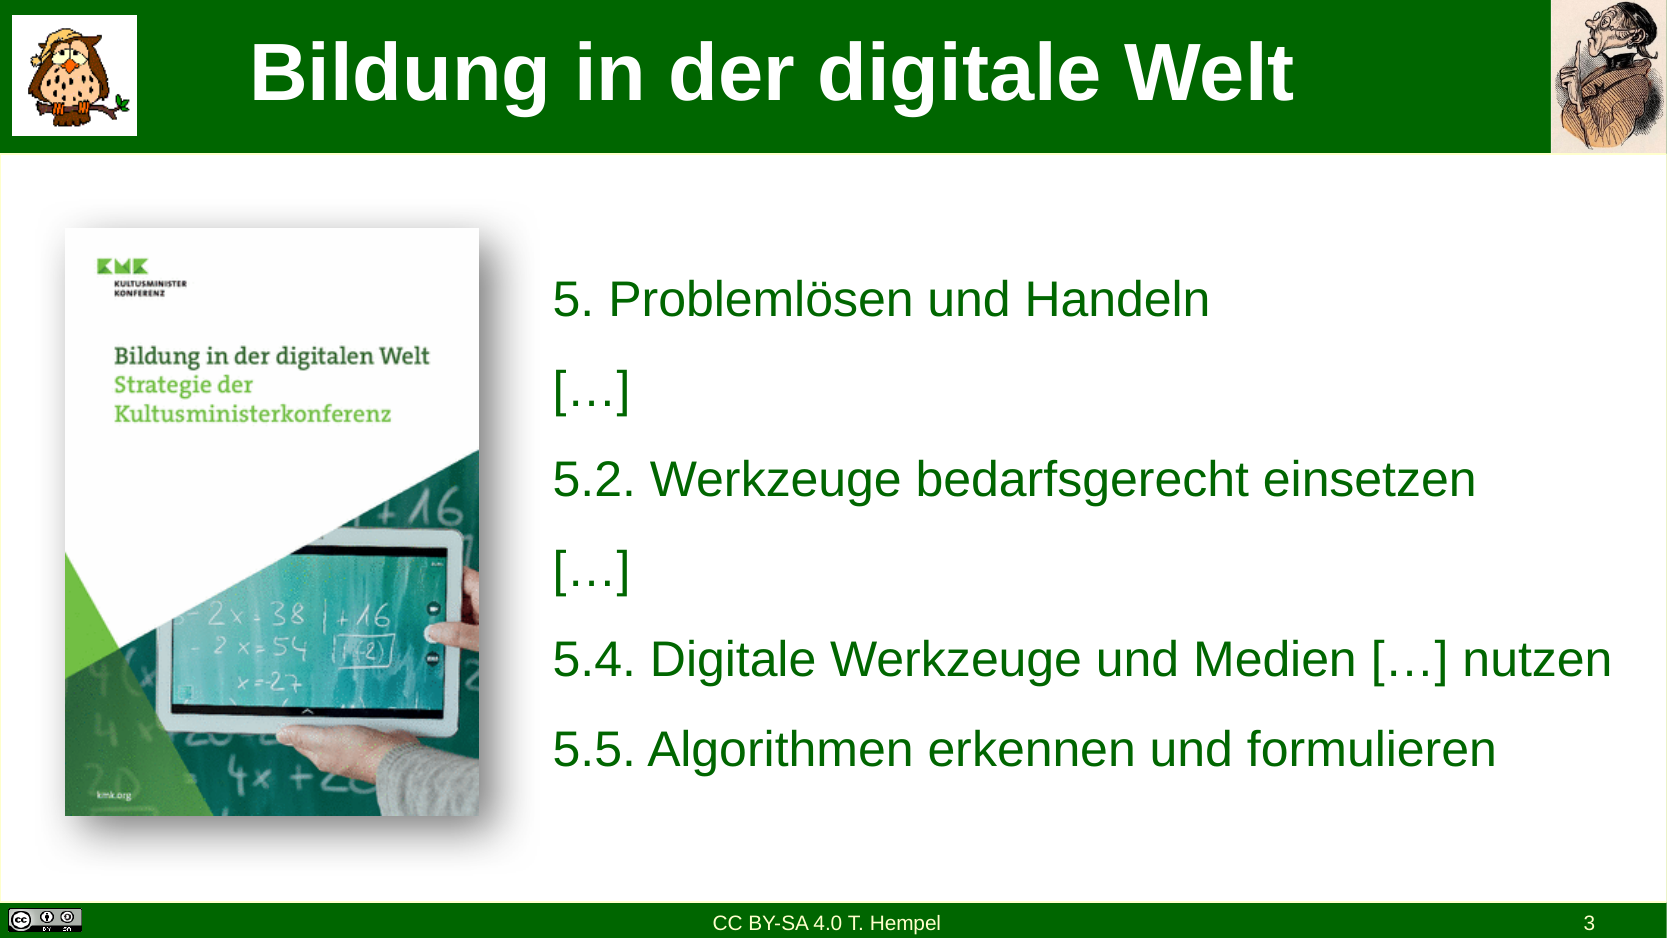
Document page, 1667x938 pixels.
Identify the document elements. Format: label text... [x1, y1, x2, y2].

text_box 5. Problemlösen und Handeln […] 5.2. Werkzeuge bedarfsgerecht einsetzen […] 5.4. Digitale Werkzeuge und Medien […] nutzen 5.5. Algorithmen erkennen und formulieren [537, 228, 1649, 784]
slide_number 3 [1227, 901, 1616, 927]
title Bildung in der digitale Welt [234, 17, 1538, 125]
picture [65, 228, 480, 816]
picture [8, 908, 82, 932]
picture [12, 15, 137, 136]
picture [1550, 0, 1667, 153]
footer CC BY-SA 4.0 T. Hempel [465, 901, 1188, 927]
